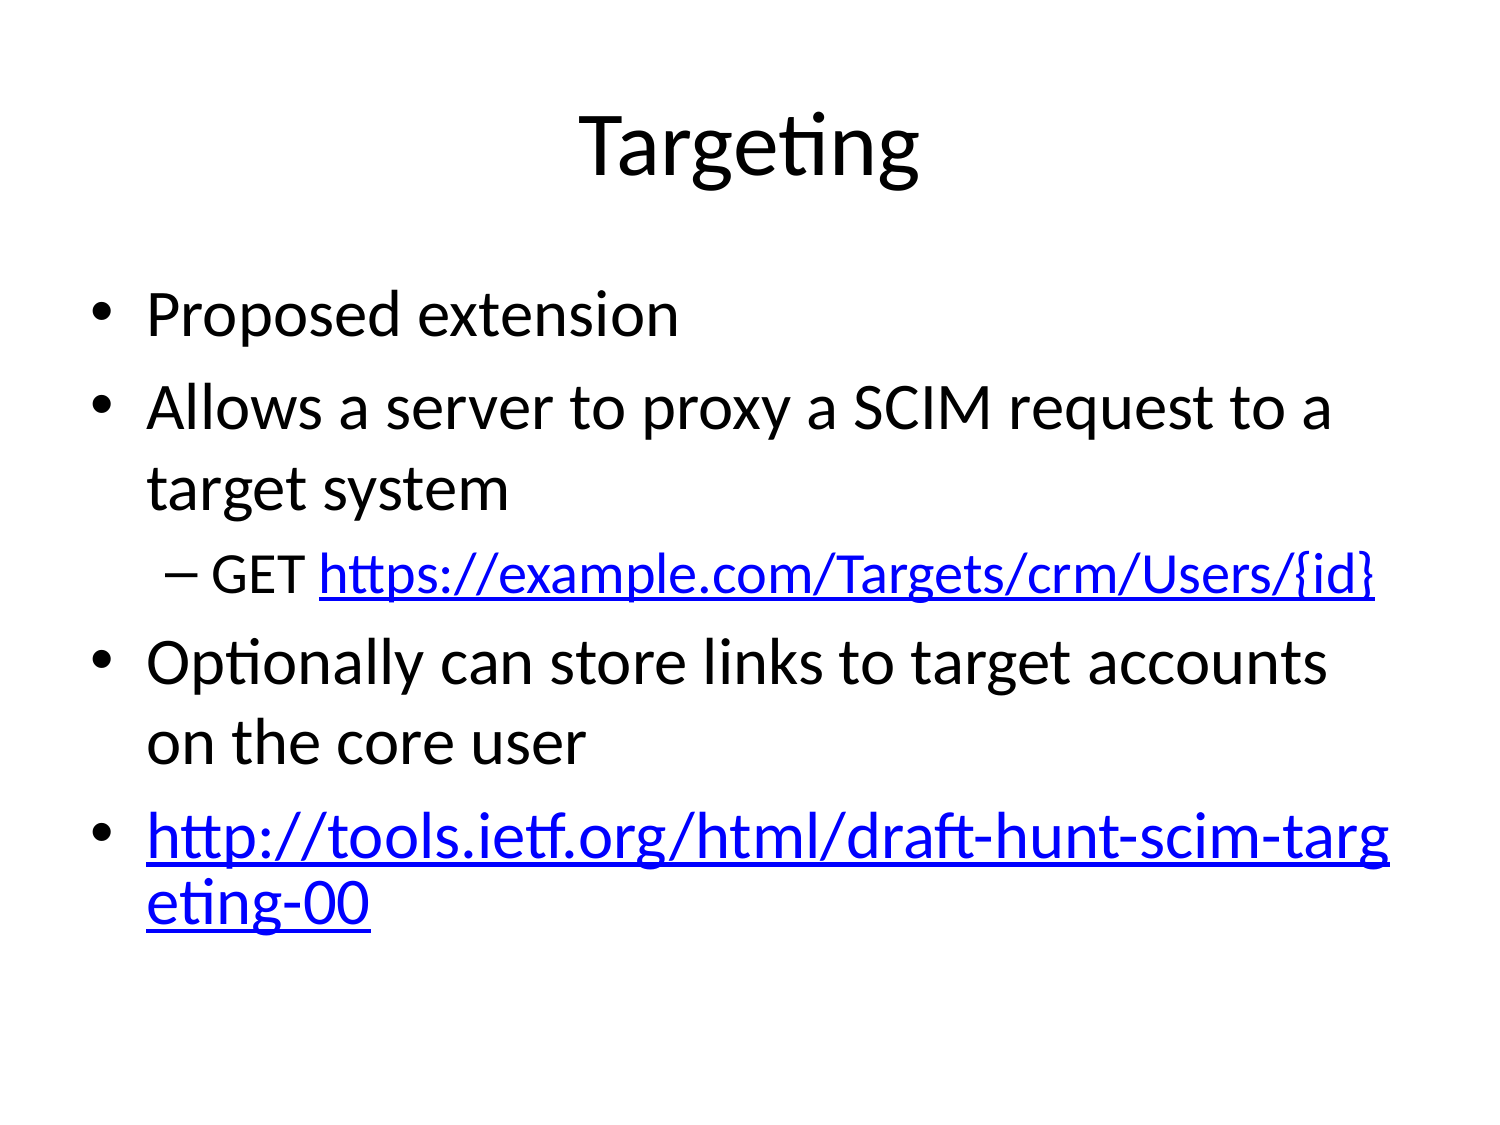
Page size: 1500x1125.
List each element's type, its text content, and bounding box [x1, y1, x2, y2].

list Proposed extension Allows a server to proxy a SCIM request to a target system GET https://example.com/Targets/crm/Users/{id} Optionally can store links to target accounts on the core user http://tools.ietf.org/html/draft-hunt-scim-targeting-00 [75, 262, 1425, 1005]
title Targeting [75, 45, 1425, 233]
